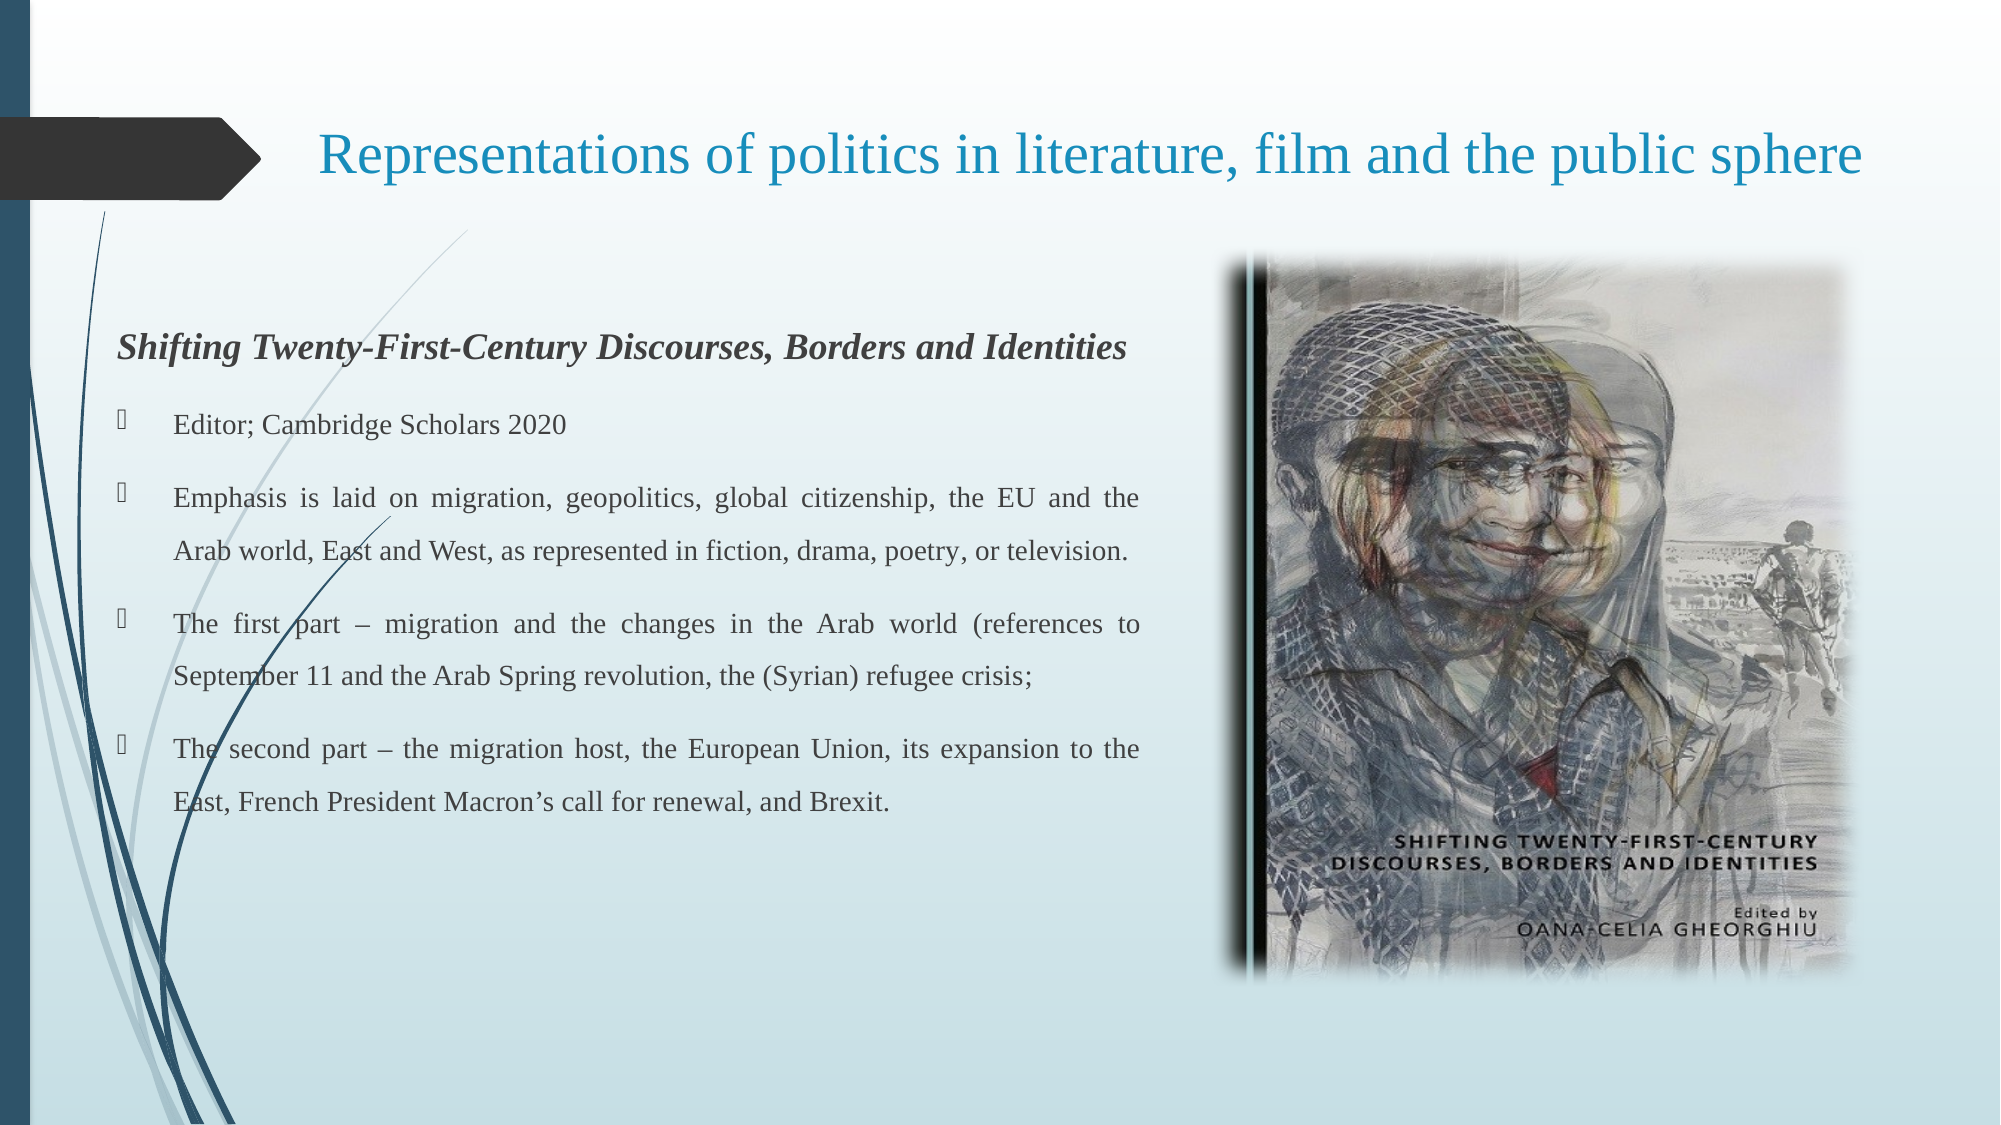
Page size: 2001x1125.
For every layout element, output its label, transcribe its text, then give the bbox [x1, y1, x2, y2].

title Representations of politics in literature, film and the public sphere [211, 108, 1972, 214]
list Shifting Twenty-First-Century Discourses, Borders and Identities Editor; Cambridge Scholars 2020 Emphasis is laid on migration, geopolitics, global citizenship, the EU and the Arab world, East and West, as represented in fiction, drama, poetry, or television. The first part – migration and the changes in the Arab world (references to September 11 and the Arab Spring revolution, the (Syrian) refugee crisis; The second part – the migration host, the European Union, its expansion to the East, French President Macron’s call for renewal, and Brexit. [101, 291, 1156, 954]
picture [1210, 246, 1865, 988]
